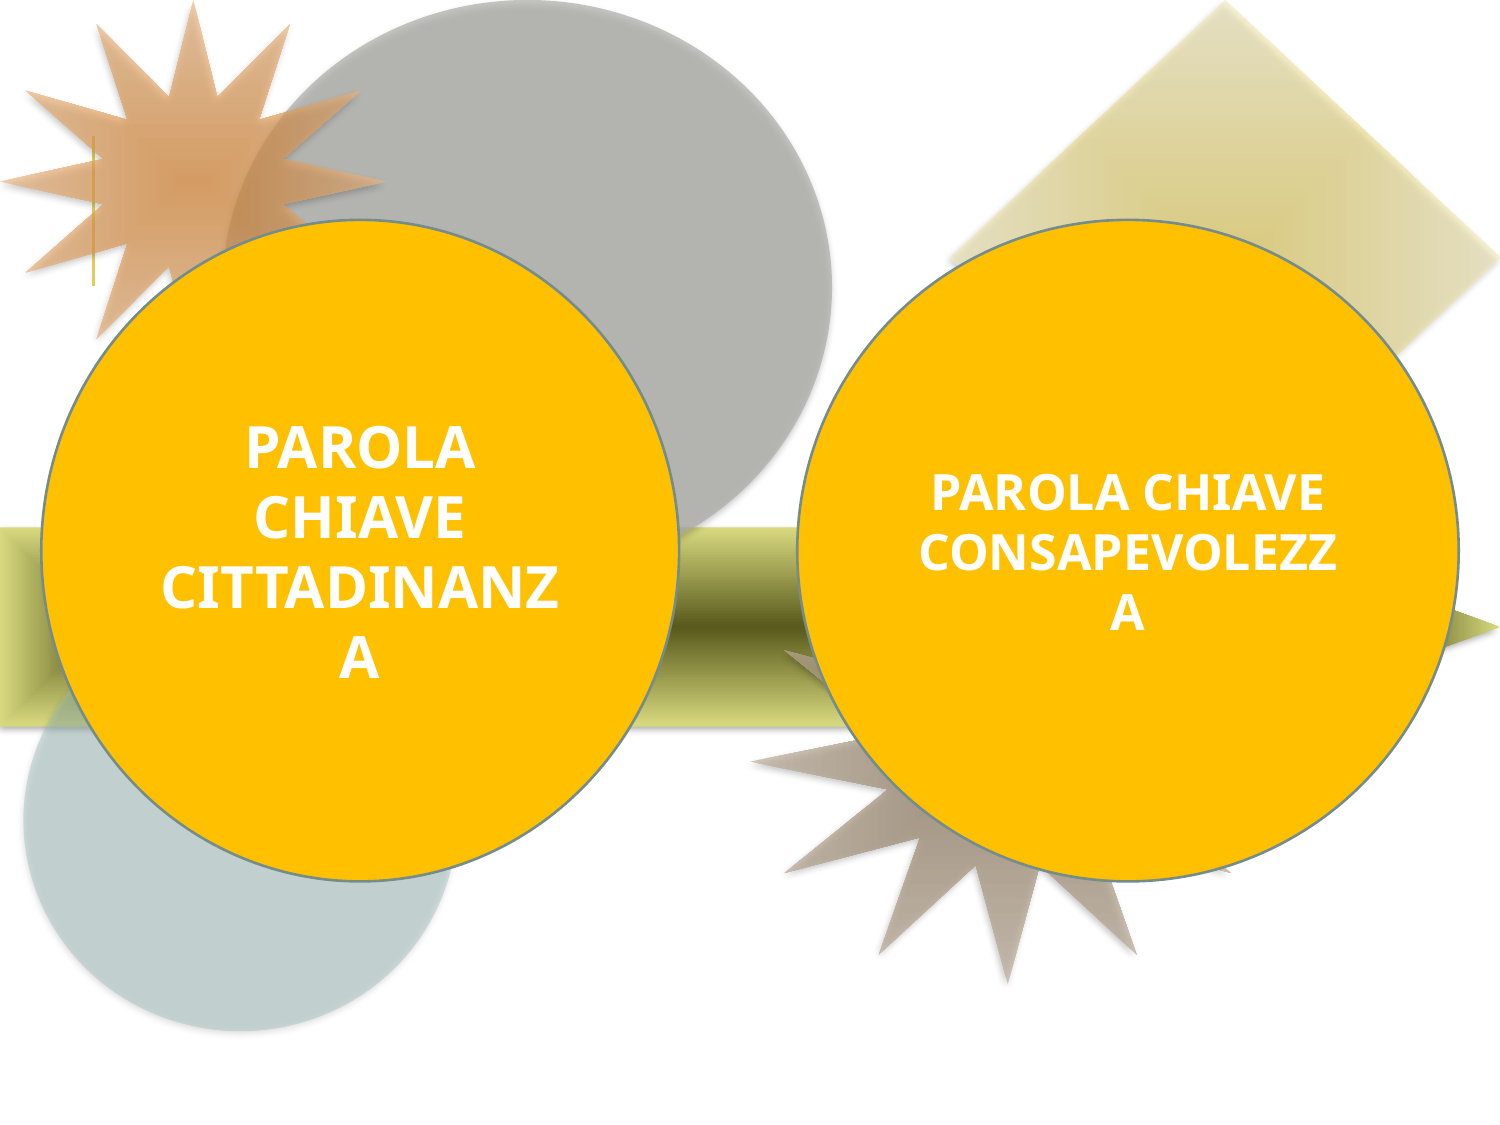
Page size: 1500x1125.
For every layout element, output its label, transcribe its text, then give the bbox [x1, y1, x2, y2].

text_box PAROLA CHIAVE CONSAPEVOLEZZA [795, 218, 1461, 883]
text_box PAROLA CHIAVE CITTADINANZA [39, 218, 681, 883]
